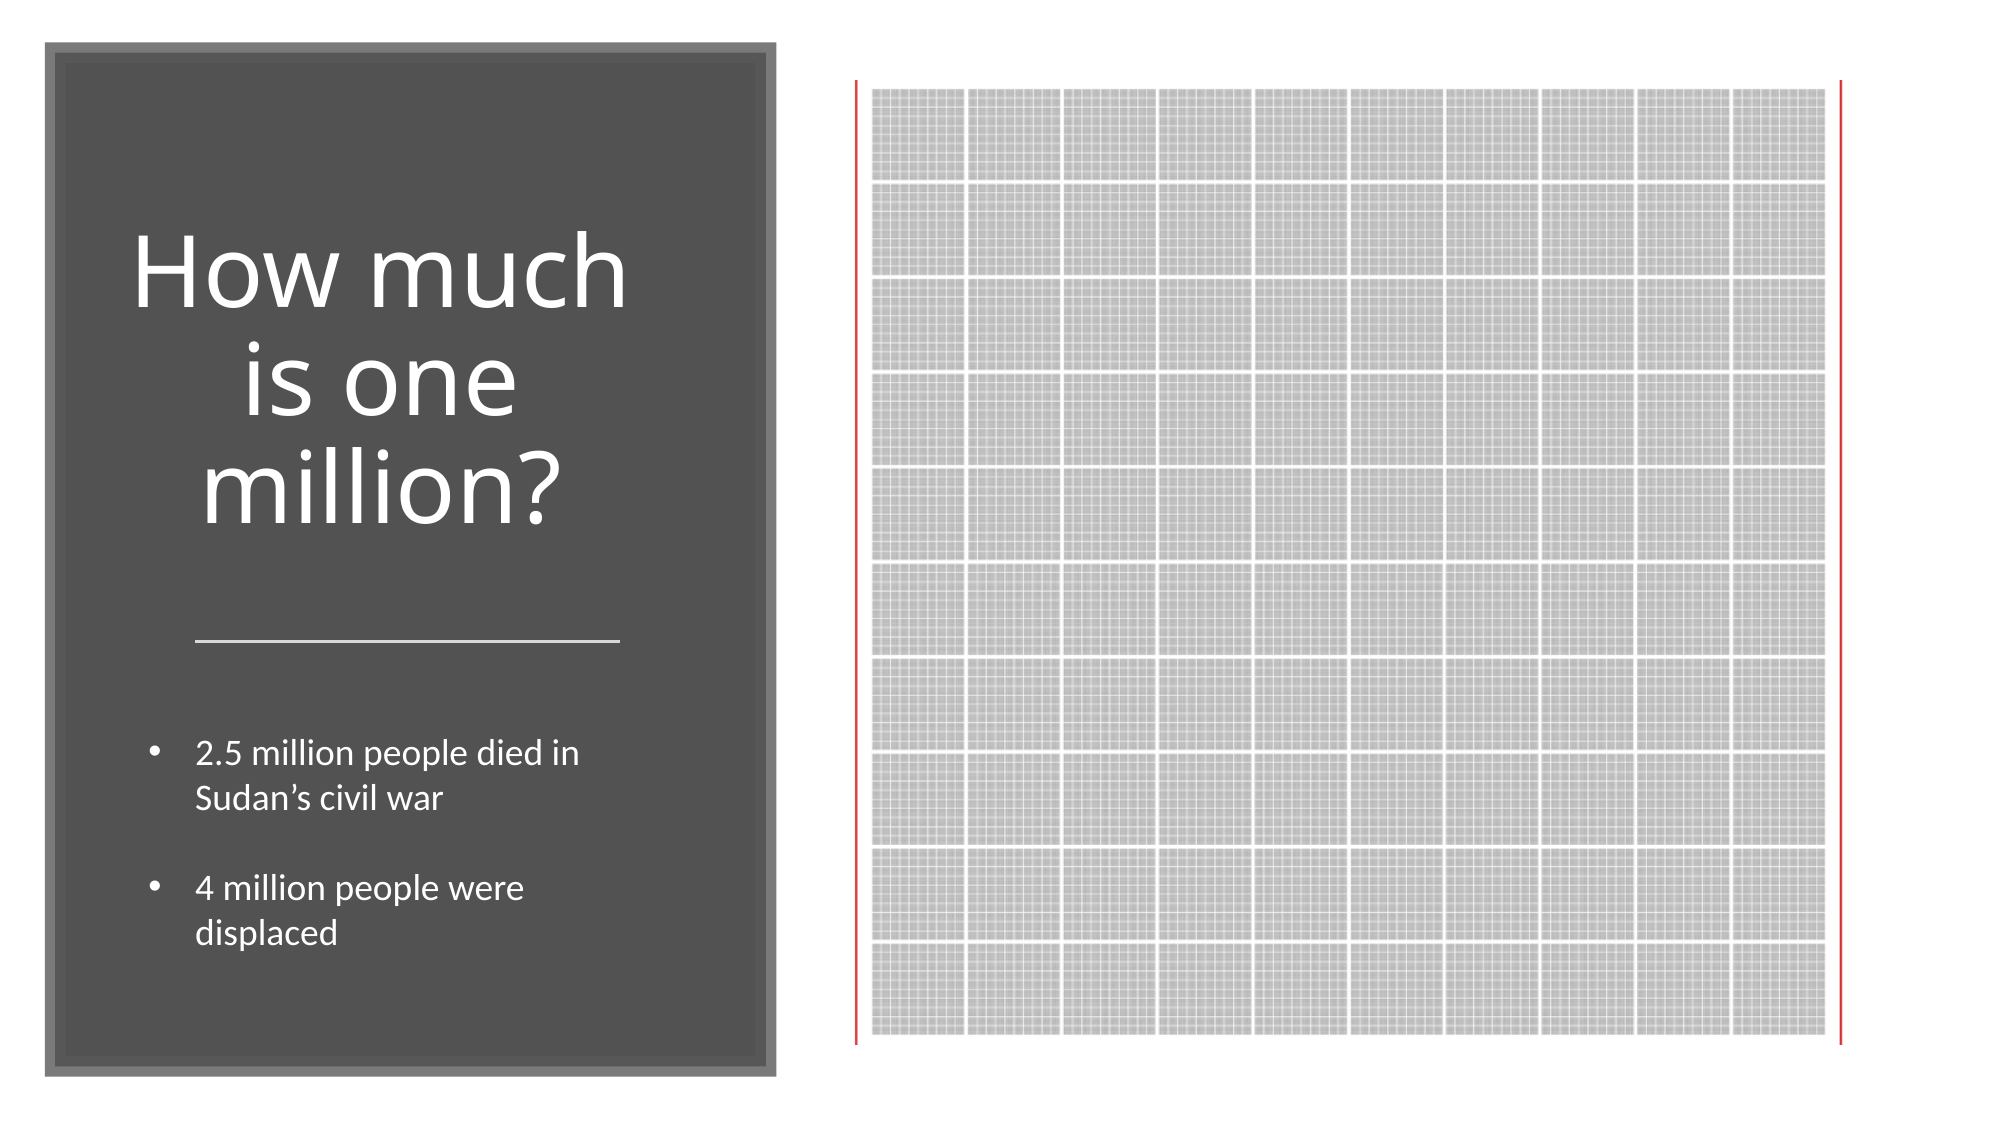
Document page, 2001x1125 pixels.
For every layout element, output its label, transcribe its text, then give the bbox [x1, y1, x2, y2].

text_box [54, 52, 767, 1067]
text_box 2.5 million people died in Sudan’s civil war 4 million people were displaced [133, 720, 628, 961]
text_box How much is one million? [80, 79, 681, 553]
picture [839, 80, 1856, 1045]
